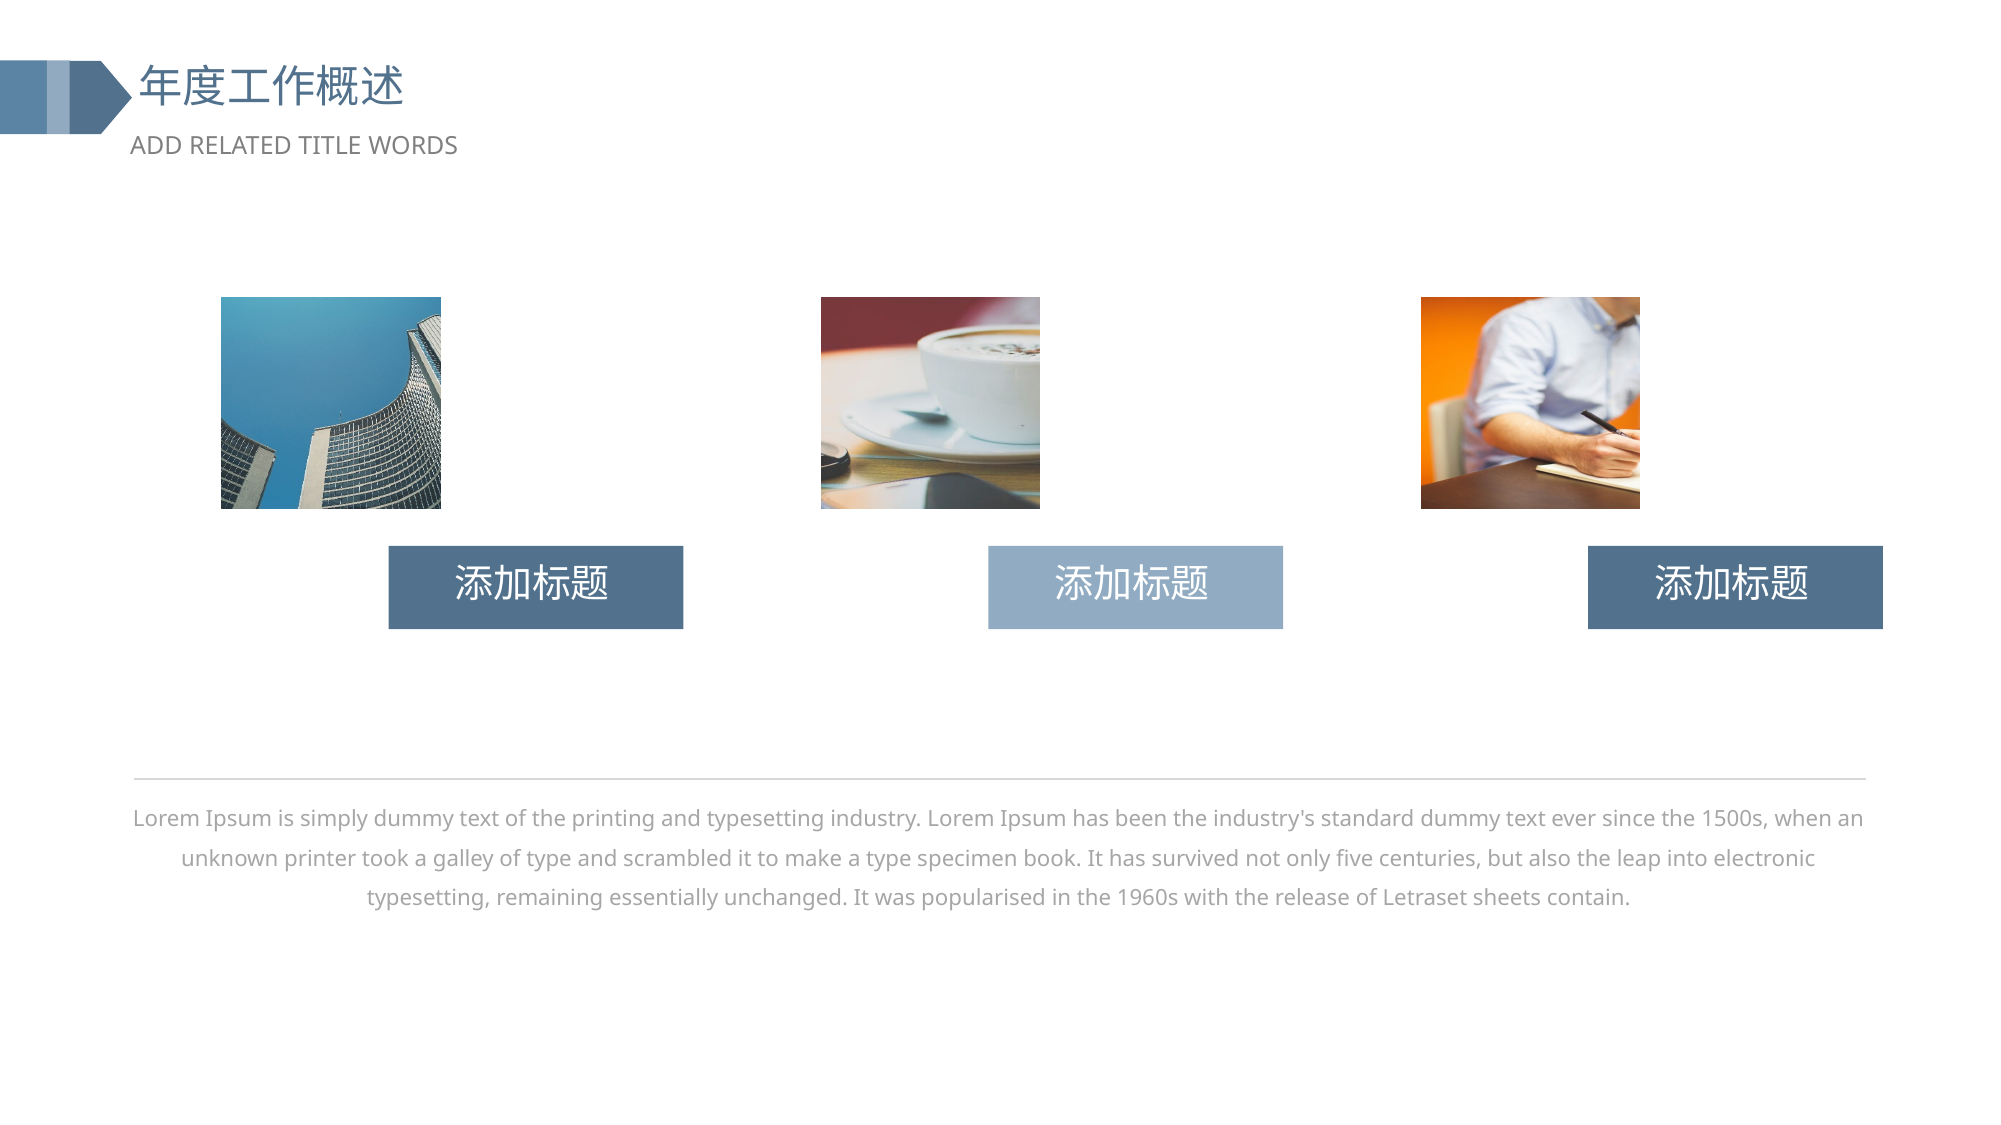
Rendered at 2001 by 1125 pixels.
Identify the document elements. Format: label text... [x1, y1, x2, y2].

text_box Lorem Ipsum is simply dummy text of the printing and typesetting industry. Lorem Ipsum has been the industry's standard dummy text ever since the 1500s, when an unknown printer took a galley of type and scrambled it to make a type specimen book. It has survived not only five centuries, but also the leap into electronic typesetting, remaining essentially unchanged. It was popularised in the 1960s with the release of Letraset sheets contain. [108, 783, 1892, 918]
text_box [1042, 545, 1284, 551]
text_box [1042, 613, 1284, 630]
text_box 添加标题 [1042, 551, 1284, 613]
text_box [1642, 545, 1884, 630]
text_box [725, 295, 1042, 713]
text_box [442, 545, 684, 551]
text_box 添加标题 [442, 551, 684, 613]
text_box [1324, 295, 1642, 713]
text_box 添加标题 [1642, 551, 1883, 613]
text_box [442, 613, 684, 630]
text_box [125, 295, 442, 713]
